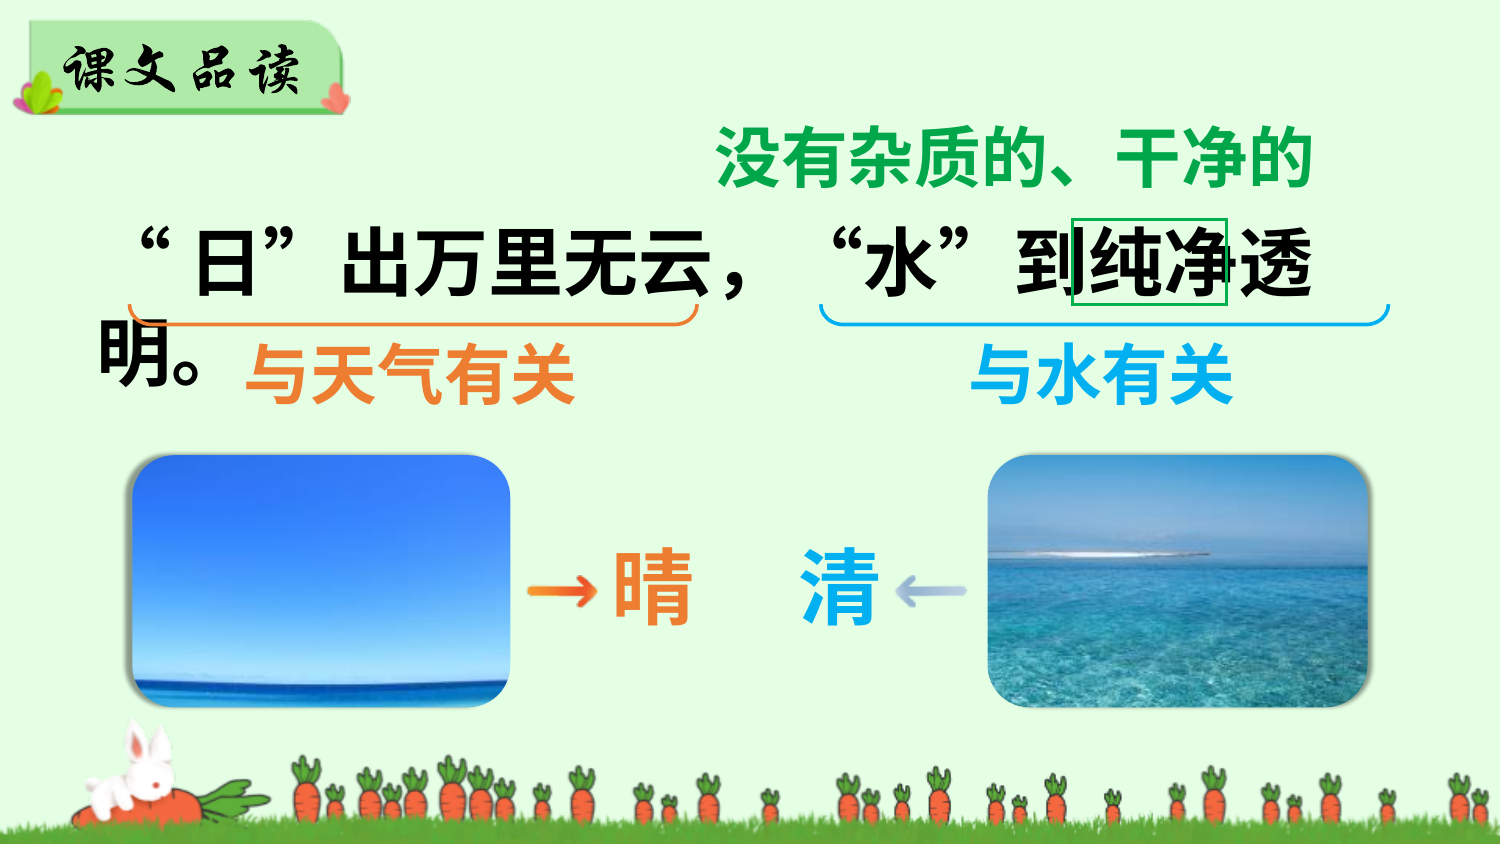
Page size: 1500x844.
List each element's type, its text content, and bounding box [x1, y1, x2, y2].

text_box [784, 528, 970, 645]
text_box “日”出万里无云，“水”到纯净透明。 [81, 207, 1419, 403]
text_box [128, 304, 698, 326]
text_box 与水有关 [953, 325, 1256, 421]
text_box 与天气有关 [229, 325, 598, 421]
picture [0, 712, 1500, 844]
text_box [820, 304, 1390, 326]
text_box 没有杂质的、干净的 [699, 108, 1338, 203]
picture [132, 455, 511, 708]
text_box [525, 528, 716, 645]
picture [987, 455, 1368, 708]
text_box [1072, 219, 1227, 305]
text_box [2, 8, 360, 126]
